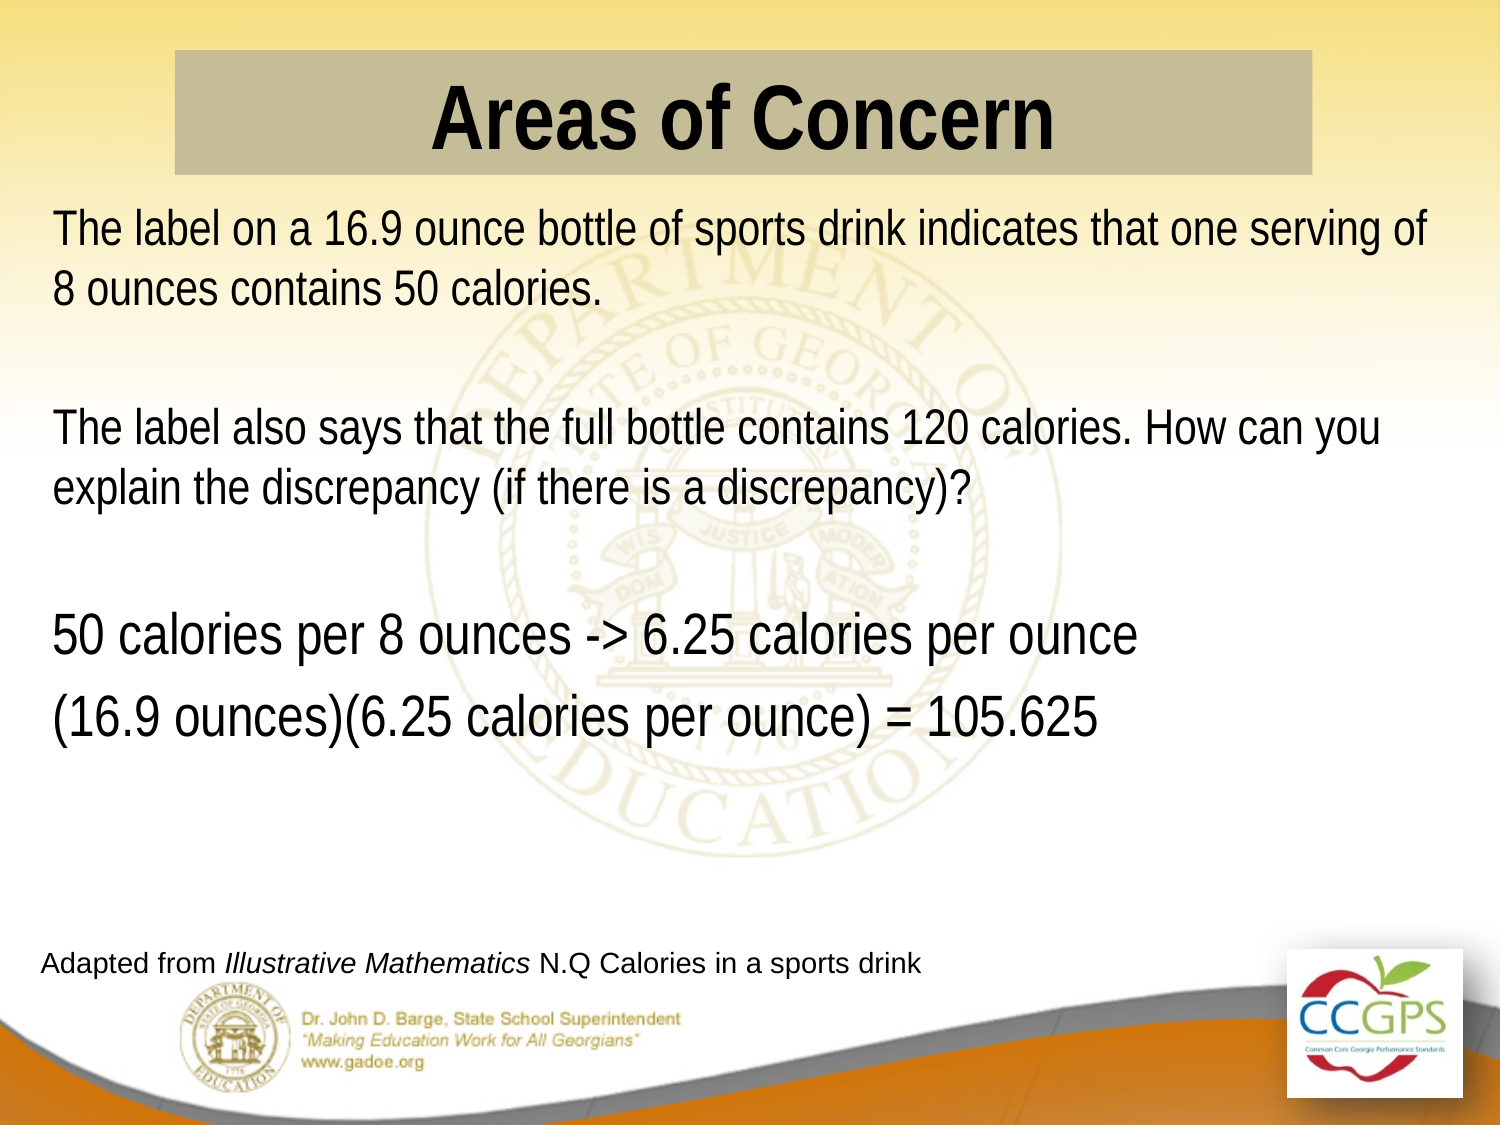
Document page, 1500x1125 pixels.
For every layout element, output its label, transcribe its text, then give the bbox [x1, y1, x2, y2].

text_box Adapted from Illustrative Mathematics N.Q Calories in a sports drink [25, 937, 938, 988]
title Areas of Concern [174, 49, 1313, 176]
list The label on a 16.9 ounce bottle of sports drink indicates that one serving of 8 ounces contains 50 calories. The label also says that the full bottle contains 120 calories. How can you explain the discrepancy (if there is a discrepancy)? 50 calories per 8 ounces -> 6.25 calories per ounce (16.9 ounces)(6.25 calories per ounce) = 105.625 [37, 187, 1463, 951]
picture [0, 0, 1500, 1125]
